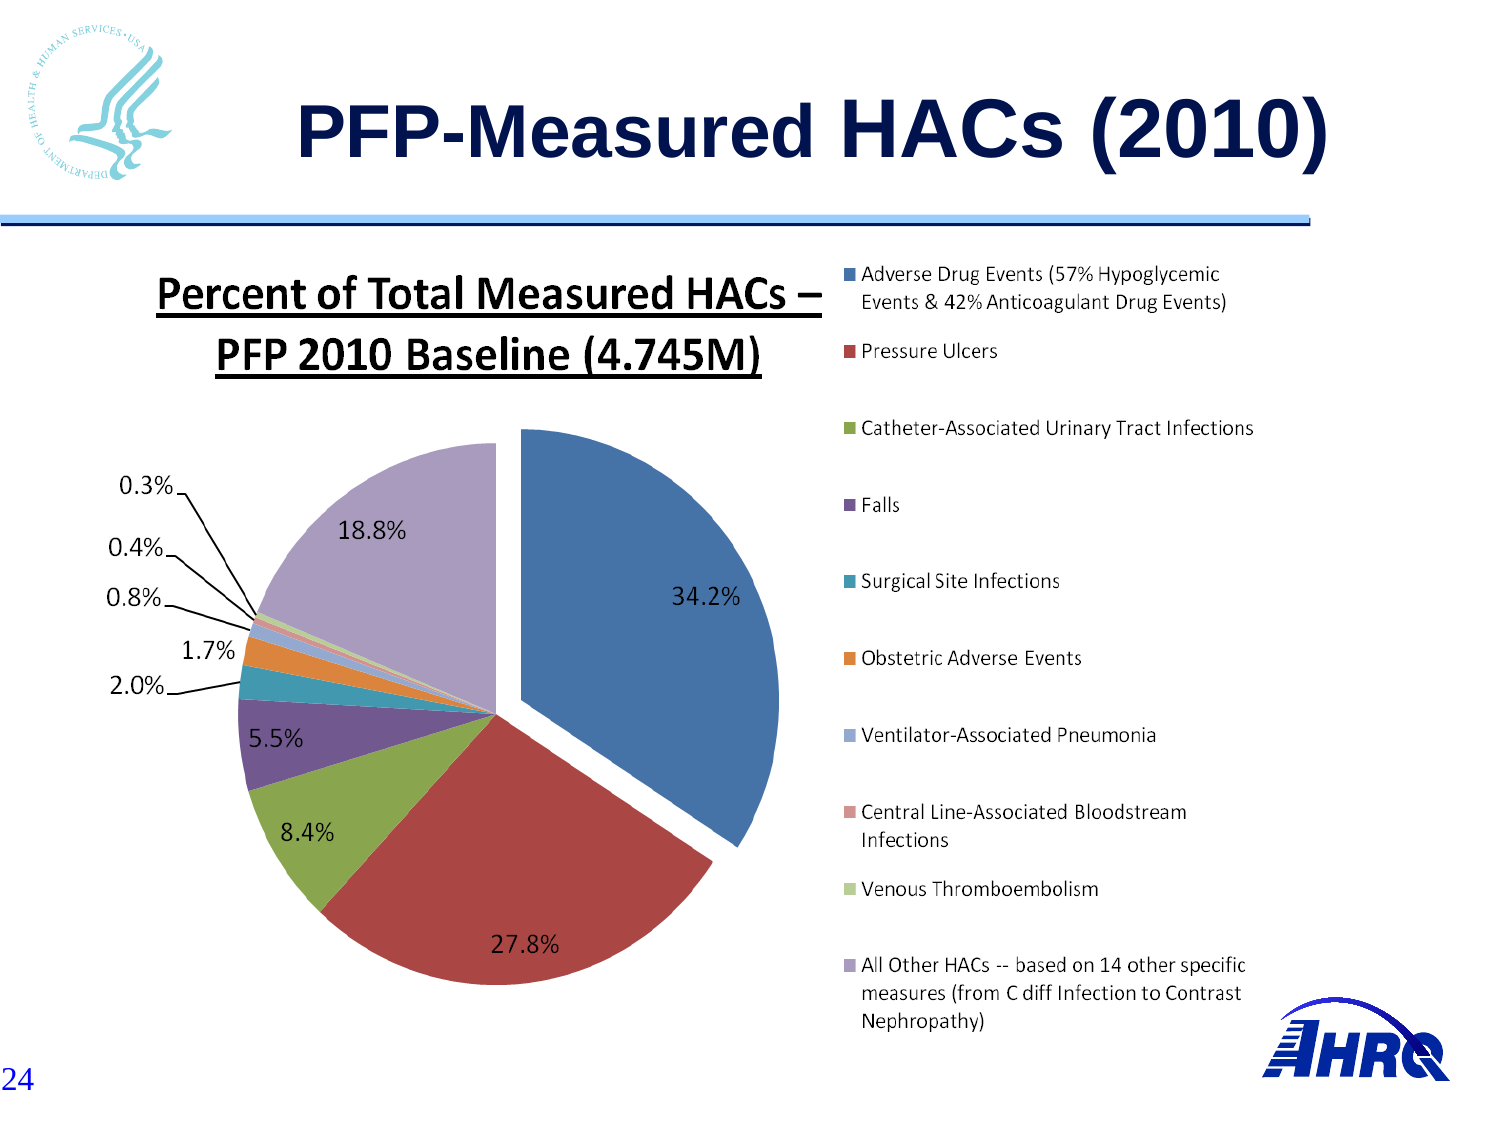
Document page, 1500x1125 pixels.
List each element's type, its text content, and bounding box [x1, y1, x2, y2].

picture [83, 237, 1343, 1052]
title PFP-Measured HACs (2010) [199, 36, 1427, 182]
